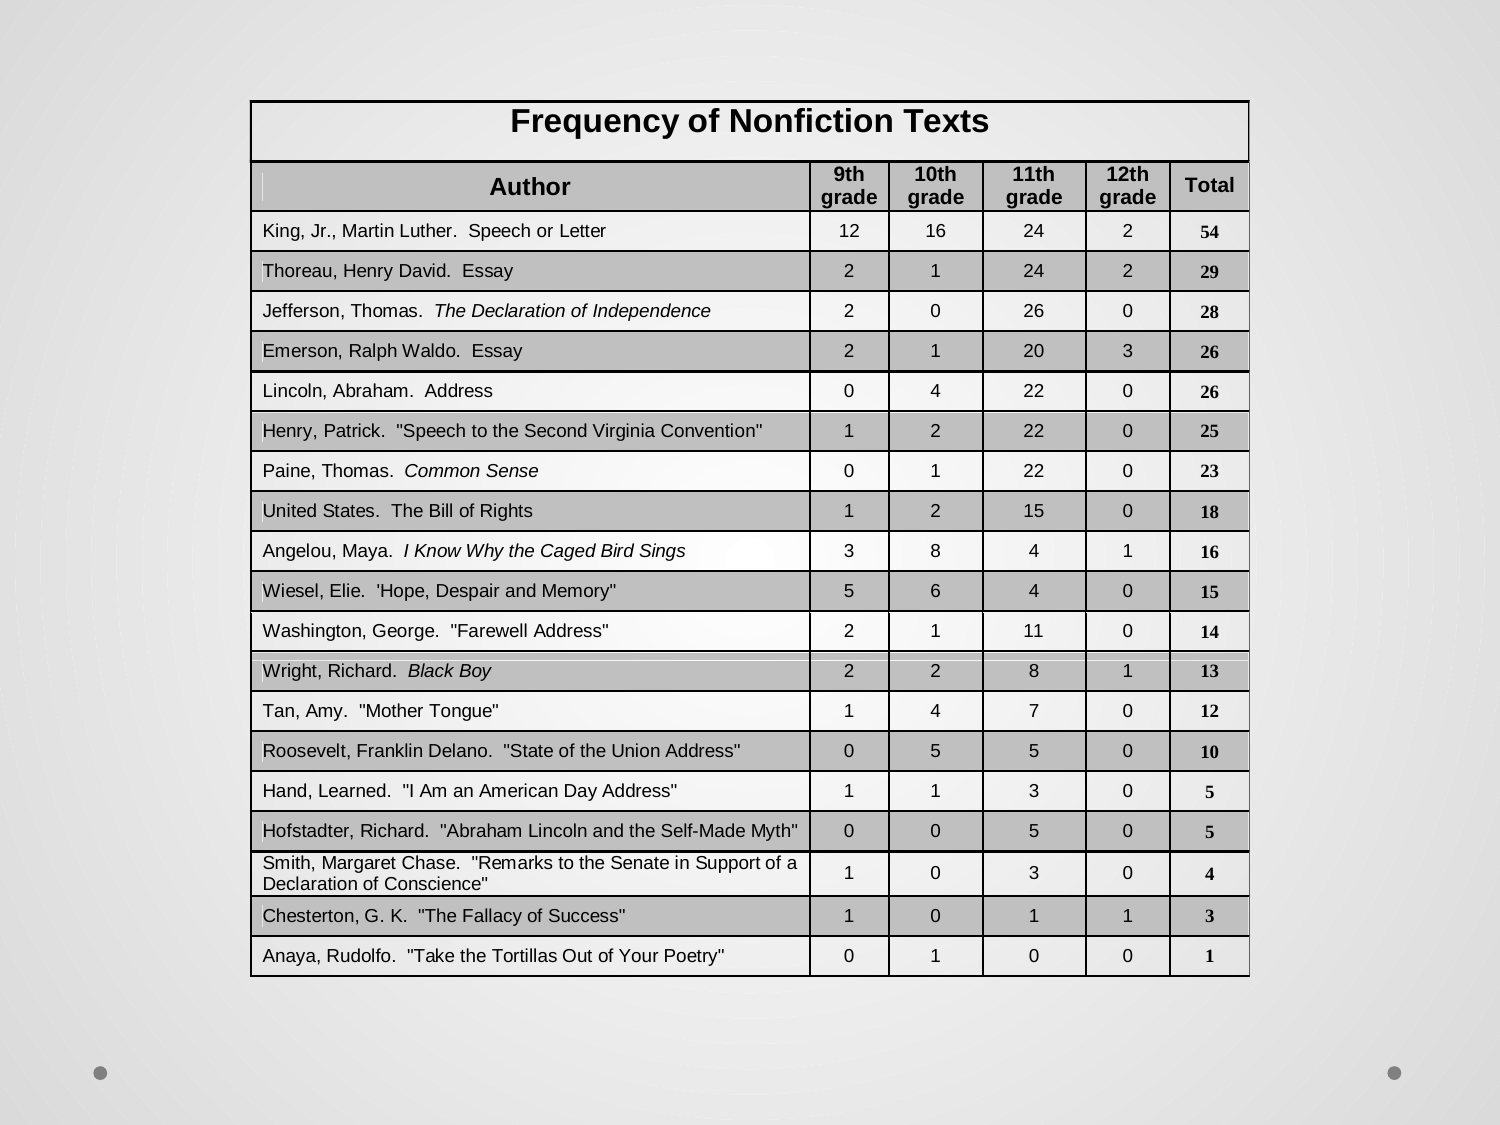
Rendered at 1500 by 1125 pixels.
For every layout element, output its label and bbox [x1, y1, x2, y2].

text_box [249, 99, 1250, 1007]
